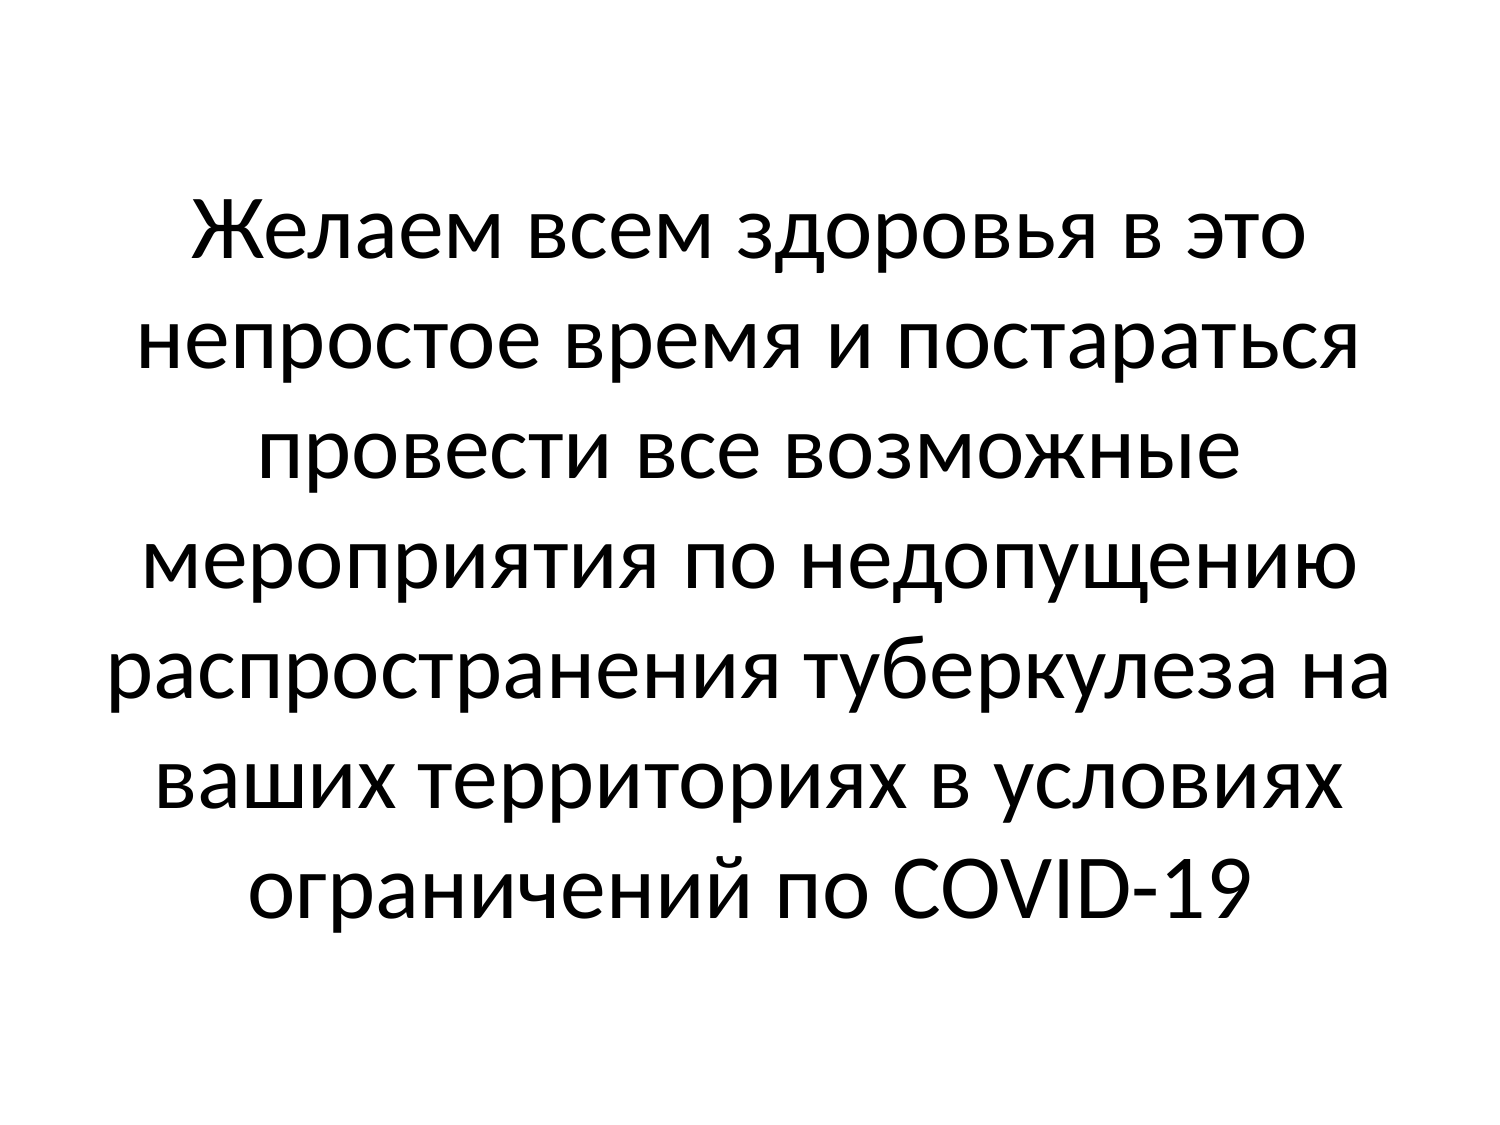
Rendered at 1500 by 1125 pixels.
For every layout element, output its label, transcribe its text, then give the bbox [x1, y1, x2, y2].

title Желаем всем здоровья в это непростое время и постараться провести все возможные мероприятия по недопущению распространения туберкулеза на ваших территориях в условиях ограничений по COVID-19 [74, 44, 1426, 1059]
